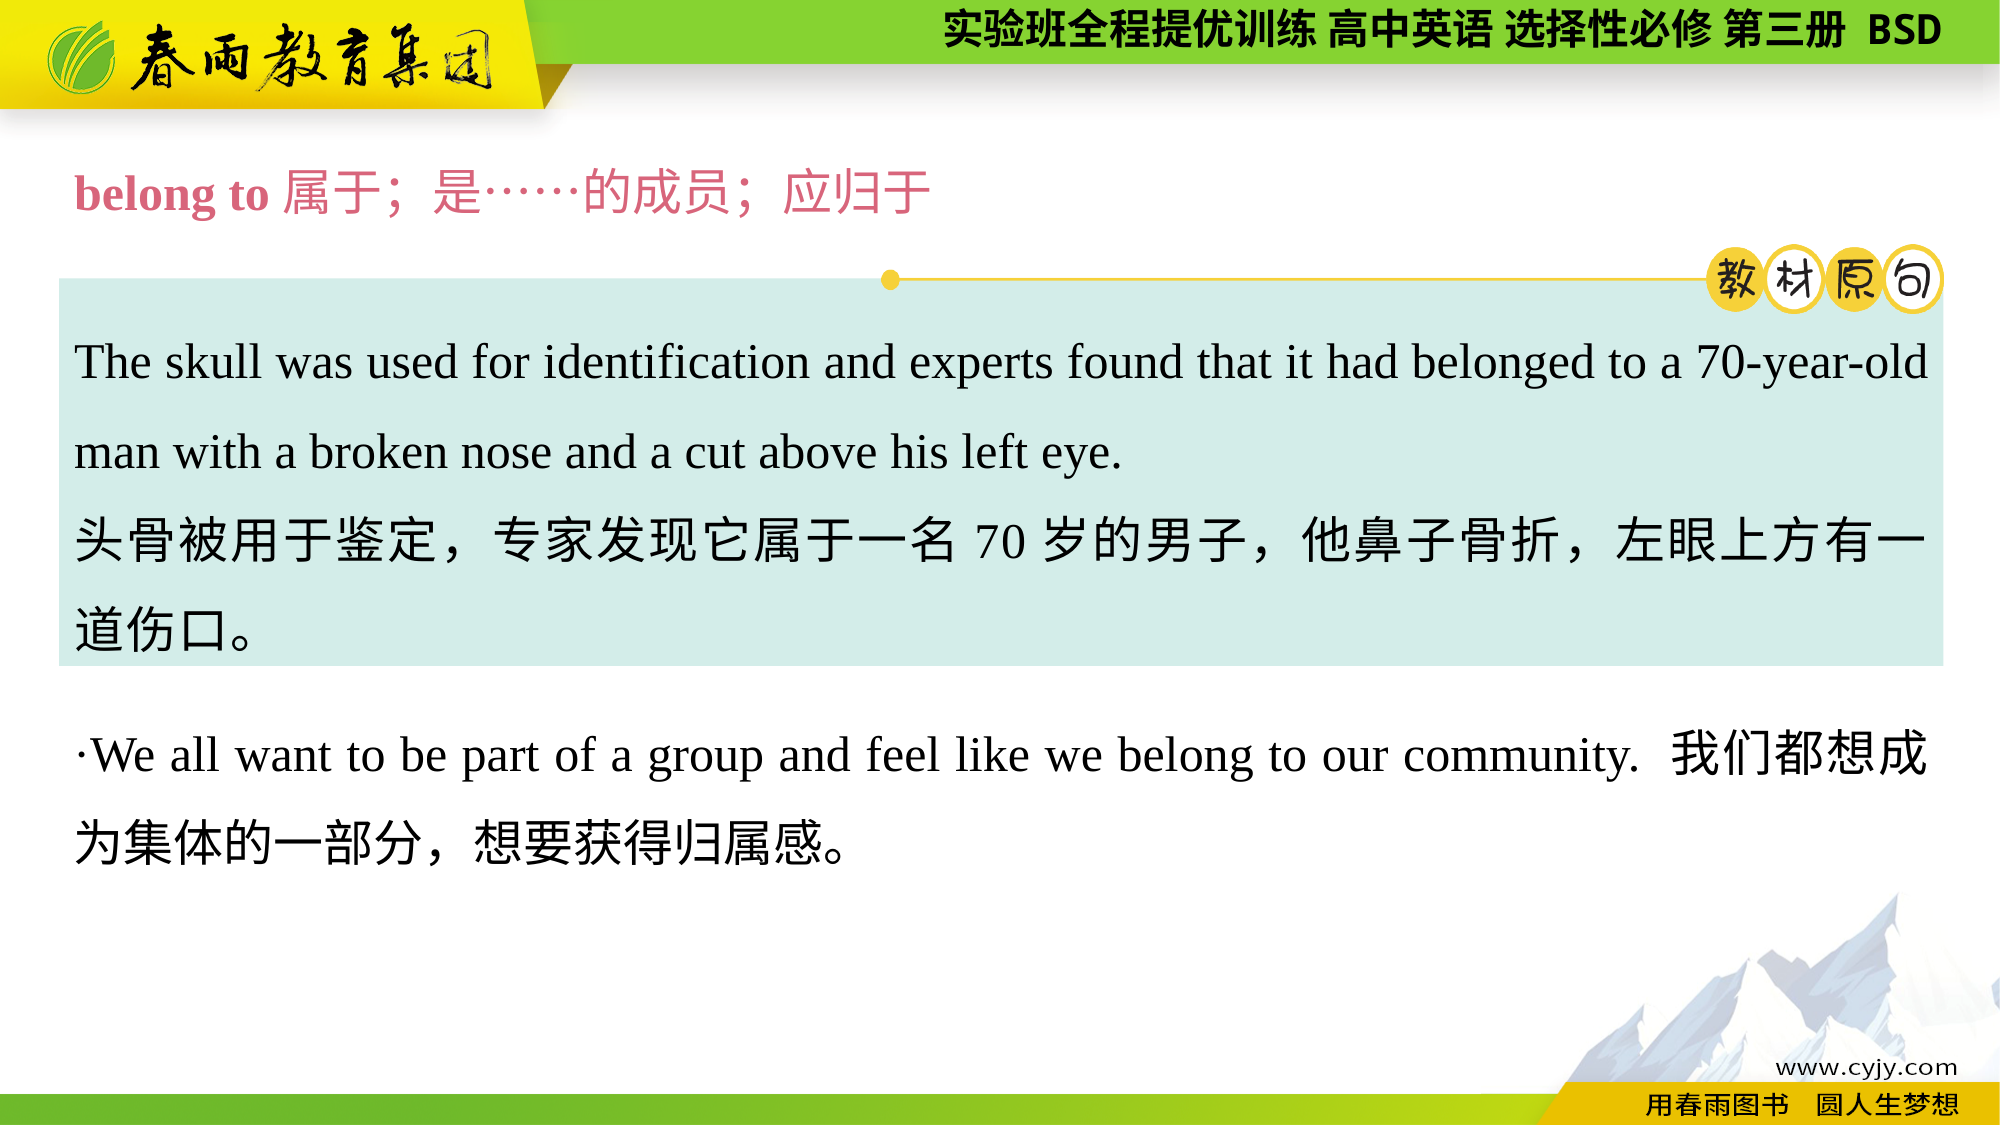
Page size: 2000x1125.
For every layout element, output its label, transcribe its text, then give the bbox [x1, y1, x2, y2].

text_box ·We all want to be part of a group and feel like we belong to our community. 我们都想成为集体的一部分，想要获得归属感。 [58, 684, 1944, 879]
picture [0, 0, 2000, 1125]
text_box The skull was used for identification and experts found that it had belonged to a 70-year-old man with a broken nose and a cut above his left eye. 头骨被用于鉴定，专家发现它属于一名70岁的男子，他鼻子骨折，左眼上方有一道伤口。 [59, 278, 1944, 666]
list belong to属于；是……的成员；应归于 [59, 122, 1944, 217]
